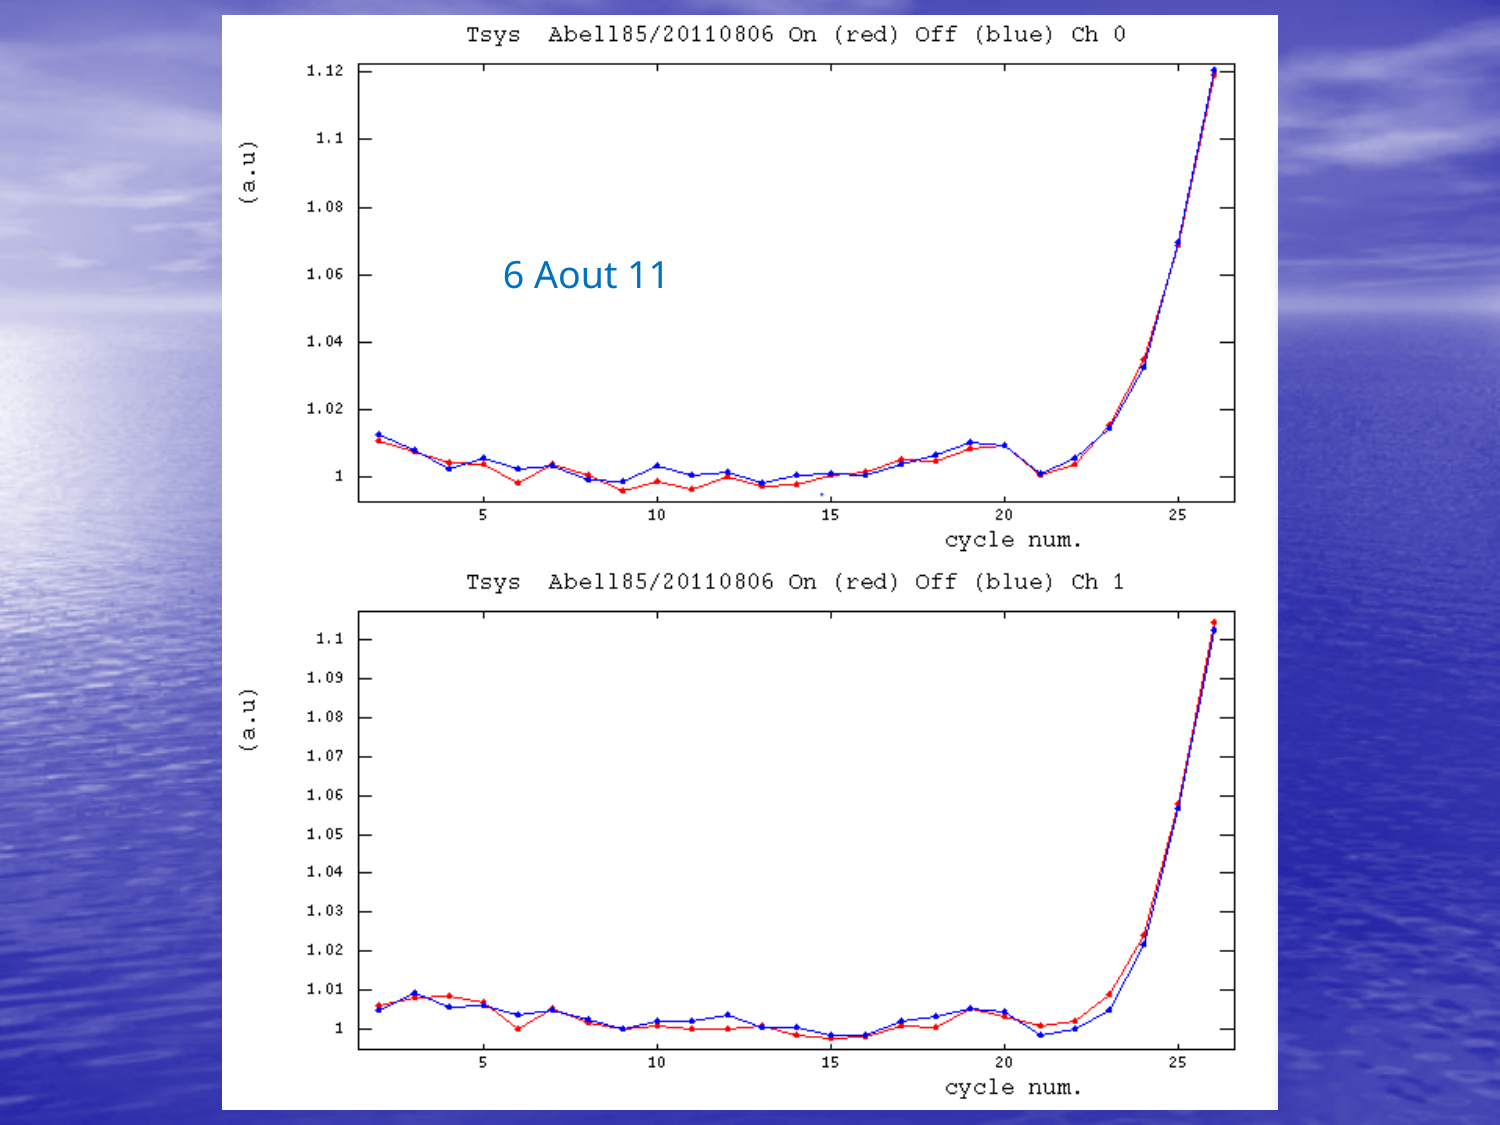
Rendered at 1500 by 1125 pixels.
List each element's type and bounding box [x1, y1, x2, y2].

picture [222, 15, 1278, 1110]
